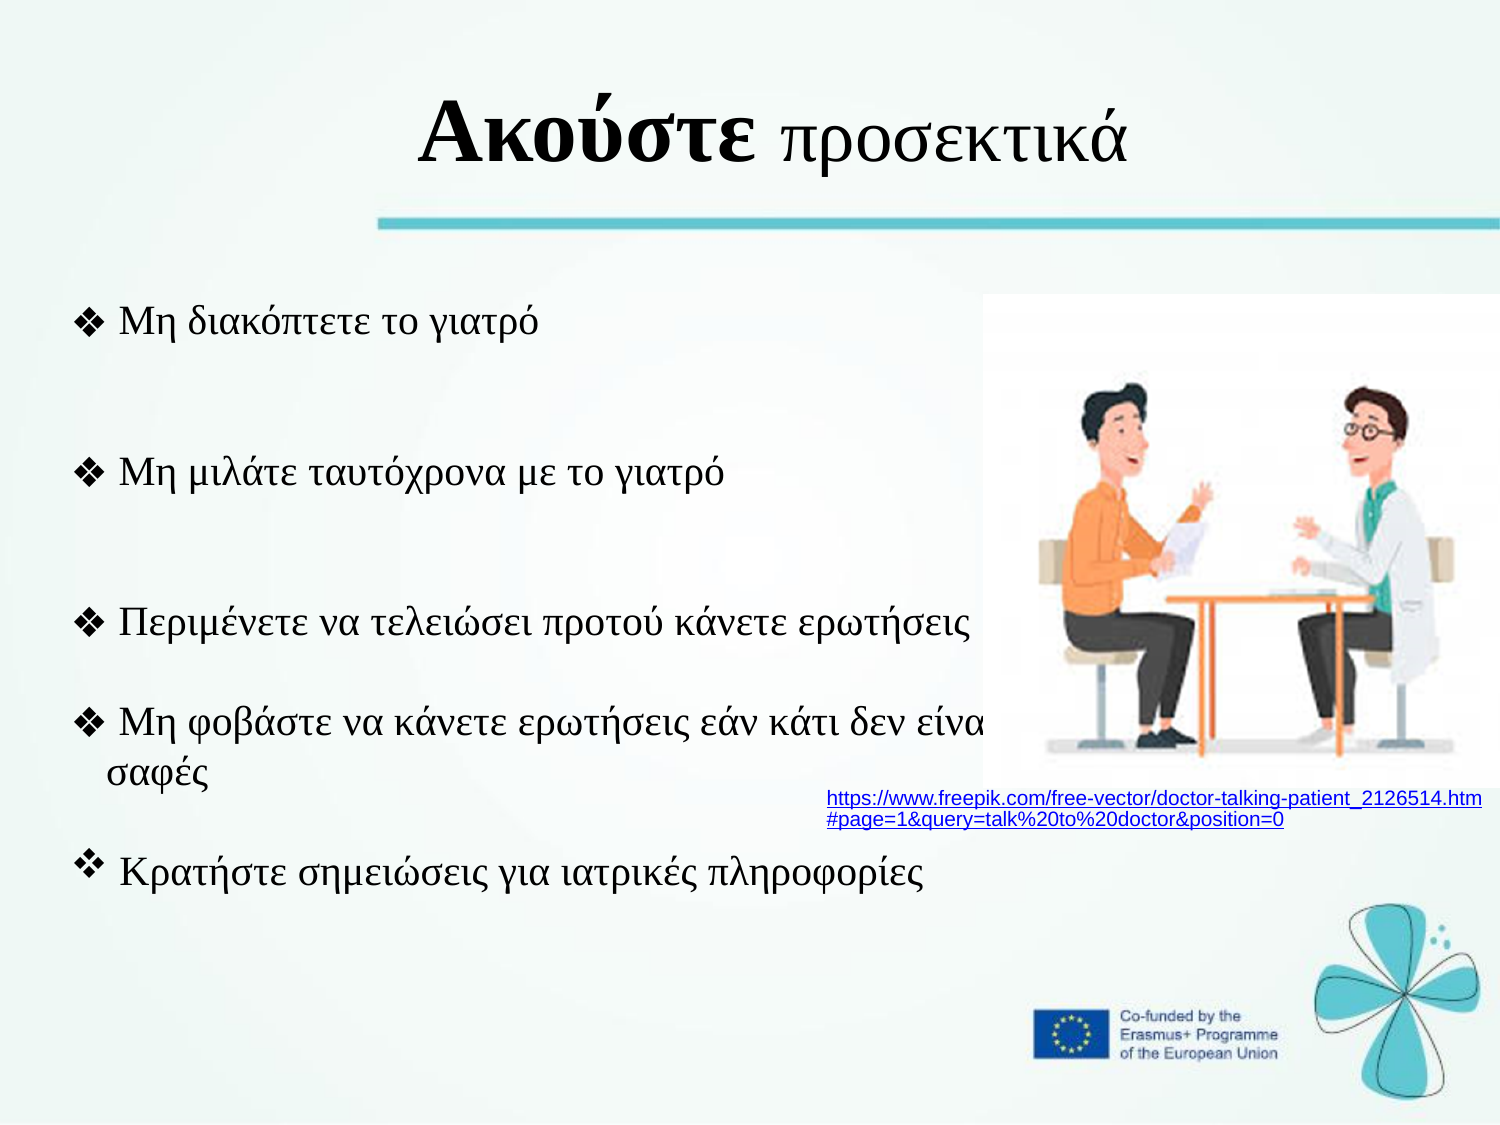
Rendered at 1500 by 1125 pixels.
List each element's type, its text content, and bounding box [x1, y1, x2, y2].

text_box Μη διακόπτετε το γιατρό Μη μιλάτε ταυτόχρονα με το γιατρό Περιμένετε να τελειώσει προτού κάνετε ερωτήσεις Μη φοβάστε να κάνετε ερωτήσεις εάν κάτι δεν είναι σαφές Κρατήστε σημειώσεις για ιατρικές πληροφορίες [20, 285, 1081, 1001]
text_box Ακούστε προσεκτικά [402, 62, 1273, 188]
text_box https://www.freepik.com/free-vector/doctor-talking-patient_2126514.htm#page=1&query=talk%20to%20doctor&position=0 [811, 777, 1500, 817]
picture [0, 0, 1500, 1125]
